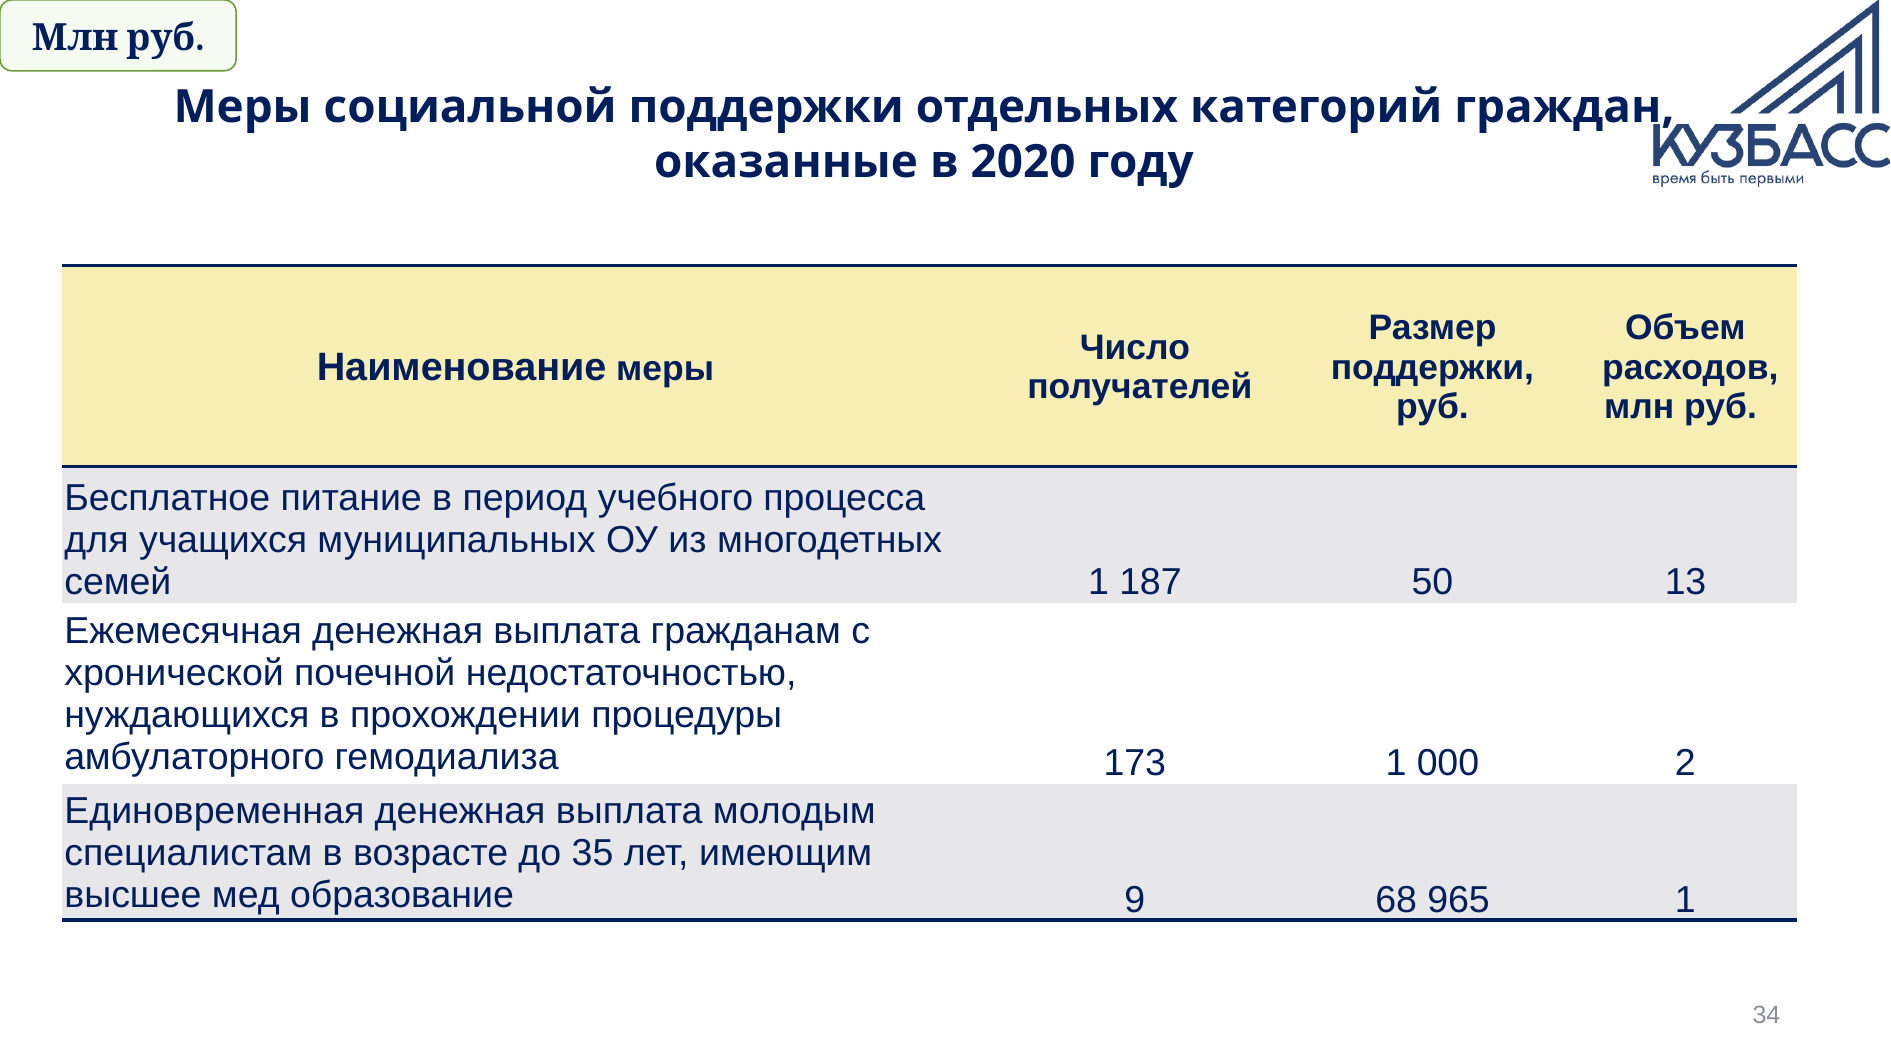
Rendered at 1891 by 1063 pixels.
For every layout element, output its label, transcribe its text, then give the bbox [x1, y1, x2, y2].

table_cell 1 000 [1291, 603, 1574, 784]
table_cell Ежемесячная денежная выплата гражданам с хронической почечной недостаточностью, нуждающихся в прохождении процедуры амбулаторного гемодиализа [62, 603, 979, 784]
picture [1653, 0, 1891, 187]
table_header Объем расходов, млн руб. [1574, 267, 1797, 465]
table_cell 2 [1574, 603, 1797, 784]
table_cell 68 965 [1291, 784, 1574, 918]
table_cell 1 [1574, 784, 1797, 918]
table_cell 1 187 [979, 468, 1291, 603]
table_cell 9 [979, 784, 1291, 918]
table_cell 173 [979, 603, 1291, 784]
table_cell Единовременная денежная выплата молодым специалистам в возрасте до 35 лет, имеющим высшее мед образование [62, 784, 979, 918]
table_header Наименование меры [62, 267, 979, 465]
table_header Число получателей [979, 267, 1291, 465]
title Меры социальной поддержки отдельных категорий граждан, оказанные в 2020 году [109, 81, 1646, 183]
table_header Размер поддержки, руб. [1291, 267, 1574, 465]
table_cell Бесплатное питание в период учебного процесса для учащихся муниципальных ОУ из многодетных семей [62, 468, 979, 603]
table_cell 50 [1291, 468, 1574, 603]
text_box Млн руб. [0, 0, 240, 74]
table_cell 13 [1574, 468, 1797, 603]
slide_number 34 [1354, 985, 1796, 1042]
